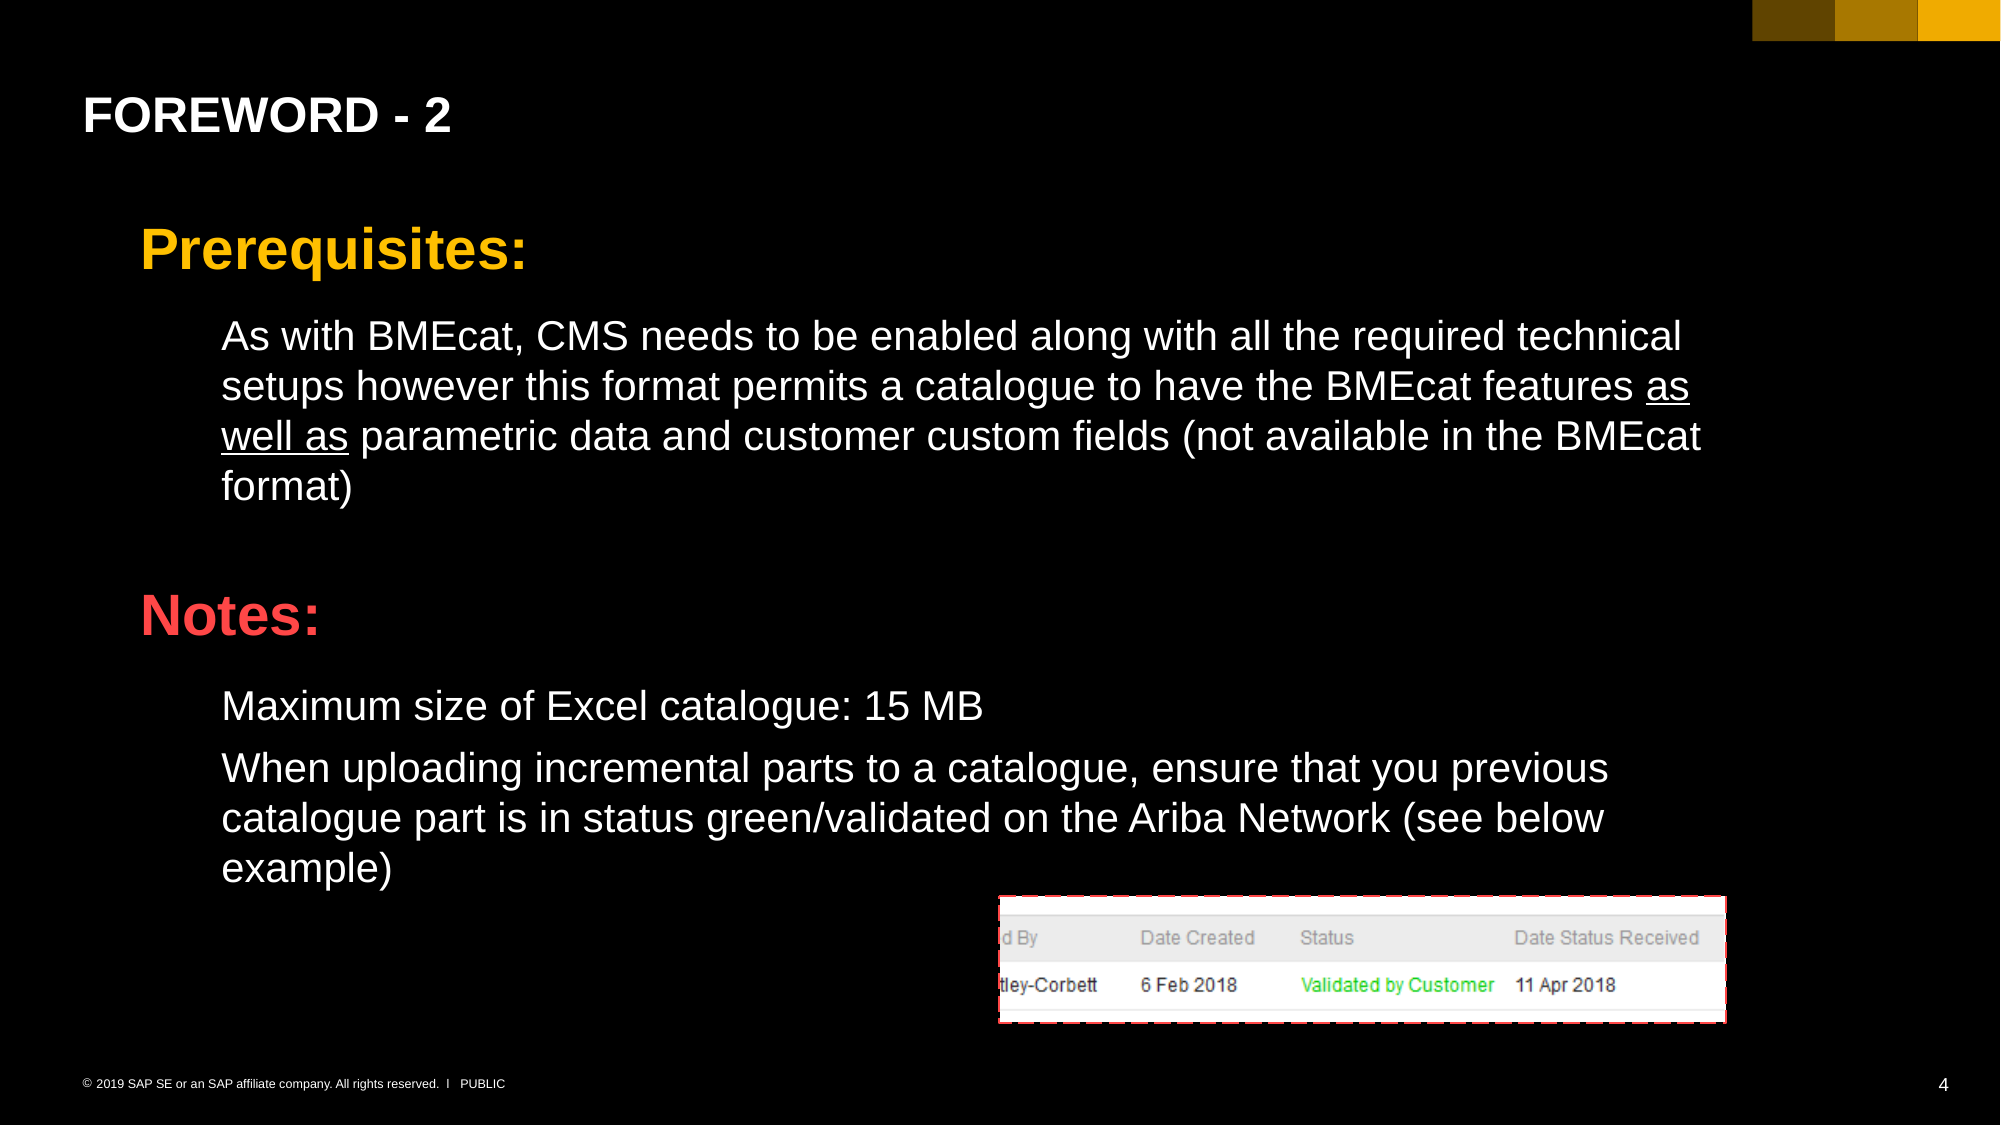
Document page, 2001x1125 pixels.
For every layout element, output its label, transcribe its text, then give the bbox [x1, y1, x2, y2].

picture [999, 896, 1726, 1022]
list As with BMEcat, CMS needs to be enabled along with all the required technical setups however this format permits a catalogue to have the BMEcat features as well as parametric data and customer custom fields (not available in the BMEcat format) [221, 308, 1758, 510]
list Maximum size of Excel catalogue: 15 MB When uploading incremental parts to a catalogue, ensure that you previous catalogue part is in status green/validated on the Ariba Network (see below example) [221, 678, 1734, 907]
title FOREWORD - 2 [82, 82, 1918, 144]
list Prerequisites: [140, 211, 978, 292]
list Notes: [140, 577, 1147, 652]
